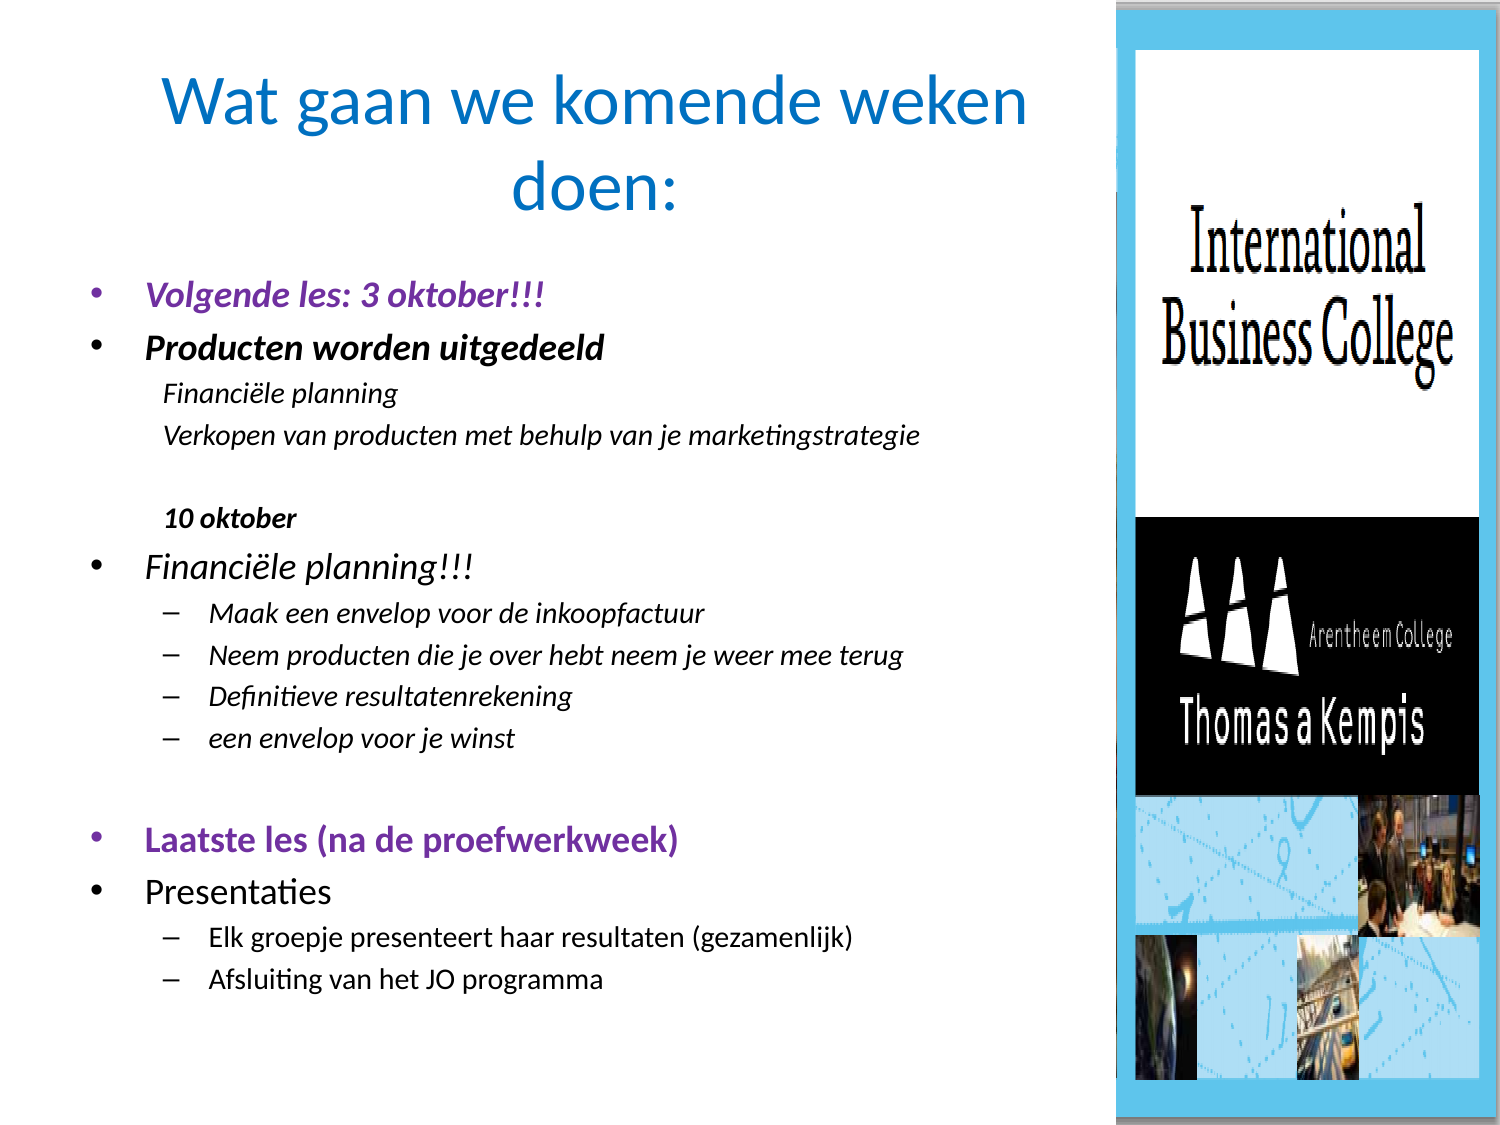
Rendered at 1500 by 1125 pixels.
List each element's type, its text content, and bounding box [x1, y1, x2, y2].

title Wat gaan we komende weken doen: [75, 45, 1110, 233]
list Volgende les: 3 oktober!!! Producten worden uitgedeeld Financiële planning Verkopen van producten met behulp van je marketingstrategie 10 oktober Financiële planning!!! Maak een envelop voor de inkoopfactuur Neem producten die je over hebt neem je weer mee terug Definitieve resultatenrekening een envelop voor je winst Laatste les (na de proefwerkweek) Presentaties Elk groepje presenteert haar resultaten (gezamenlijk) Afsluiting van het JO programma [75, 262, 1046, 1005]
picture [1115, 0, 1500, 1125]
